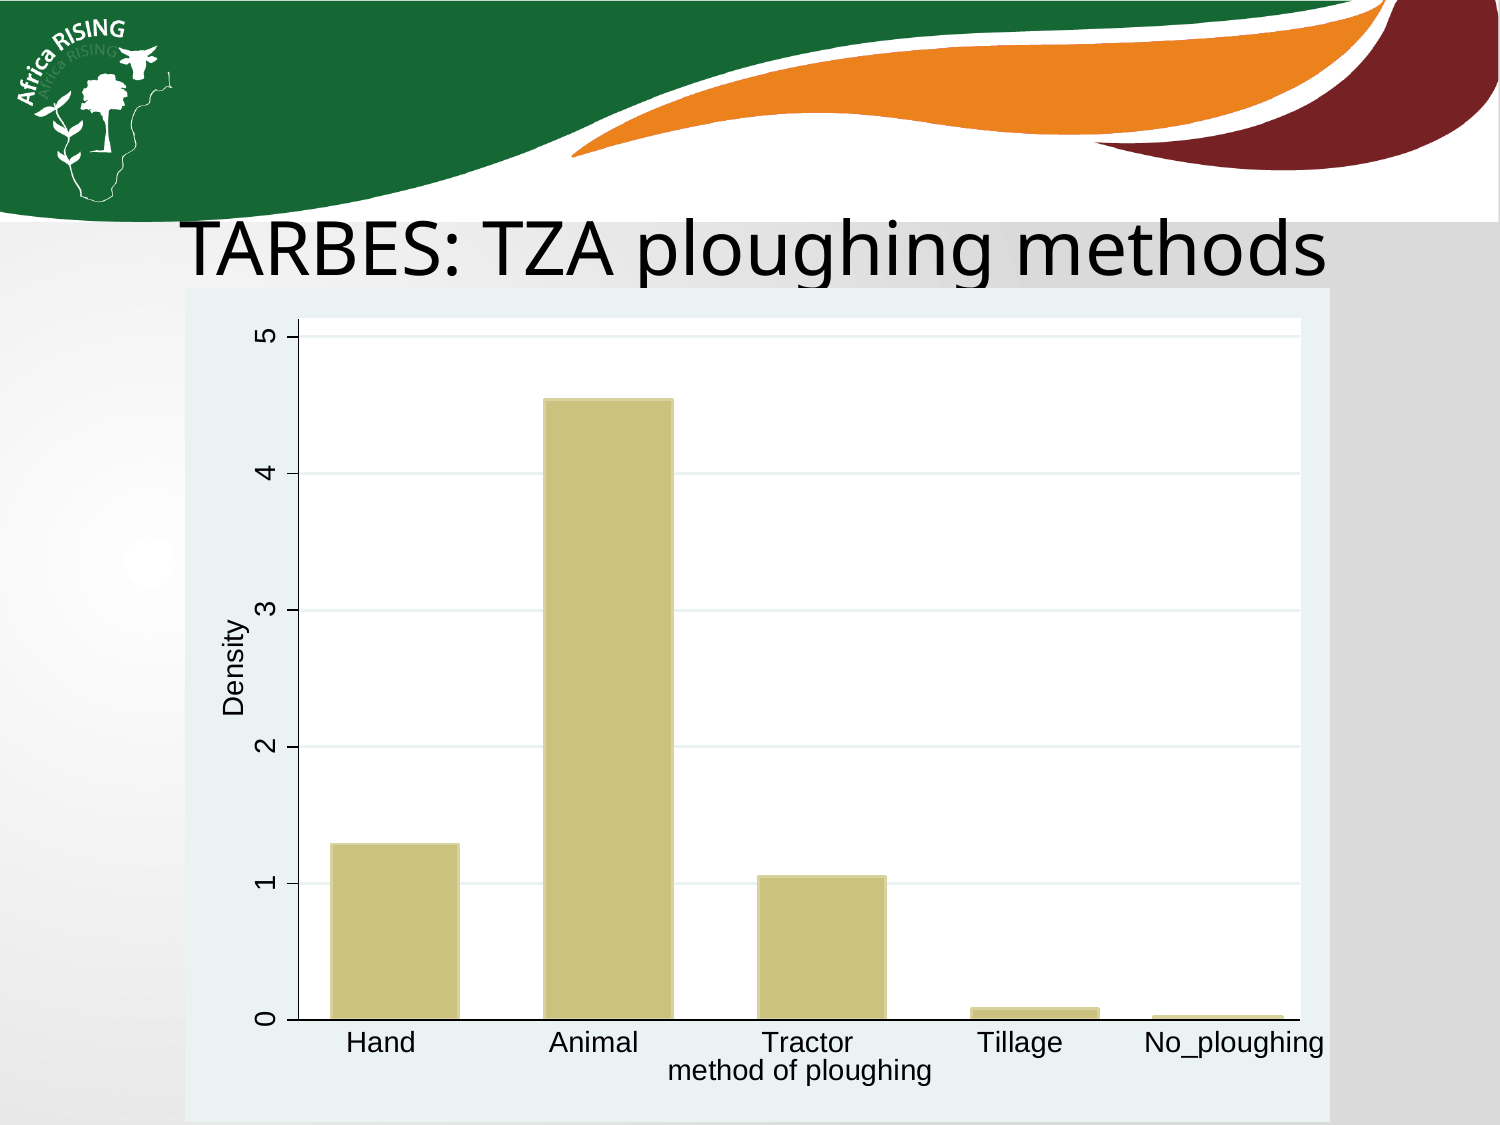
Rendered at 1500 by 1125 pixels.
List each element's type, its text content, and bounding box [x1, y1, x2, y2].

picture [0, 0, 1499, 222]
picture [174, 278, 1340, 1125]
text_box TARBES: TZA ploughing methods [107, 193, 1383, 331]
